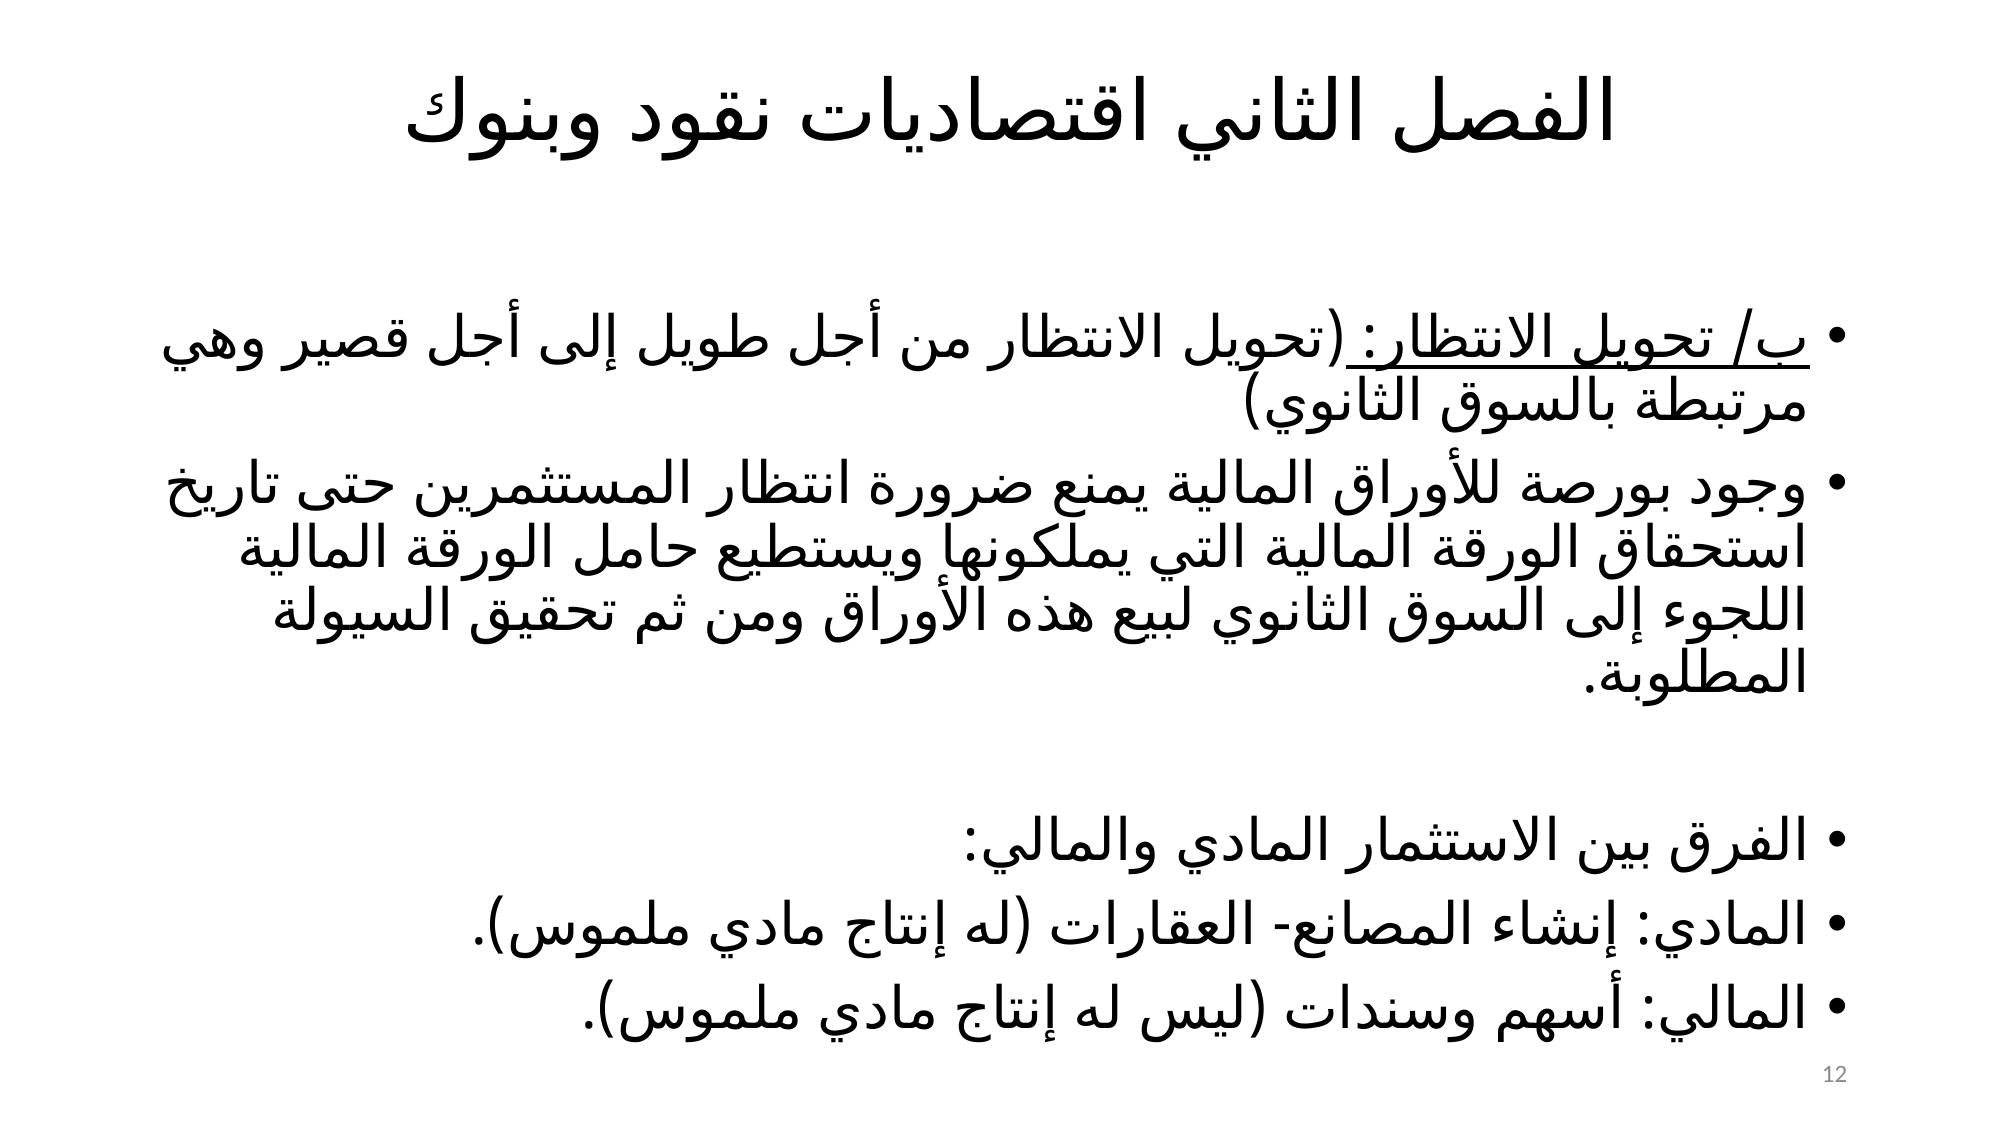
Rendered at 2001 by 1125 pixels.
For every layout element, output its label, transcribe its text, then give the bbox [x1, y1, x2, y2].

list ب/ تحويل الانتظار: (تحويل الانتظار من أجل طويل إلى أجل قصير وهي مرتبطة بالسوق الثانوي) وجود بورصة للأوراق المالية يمنع ضرورة انتظار المستثمرين حتى تاريخ استحقاق الورقة المالية التي يملكونها ويستطيع حامل الورقة المالية اللجوء إلى السوق الثانوي لبيع هذه الأوراق ومن ثم تحقيق السيولة المطلوبة. الفرق بين الاستثمار المادي والمالي: المادي: إنشاء المصانع- العقارات (له إنتاج مادي ملموس). المالي: أسهم وسندات (ليس له إنتاج مادي ملموس). [137, 299, 1863, 1014]
title الفصل الثاني اقتصاديات نقود وبنوك [137, 59, 1863, 167]
slide_number 12 [1412, 1042, 1863, 1103]
